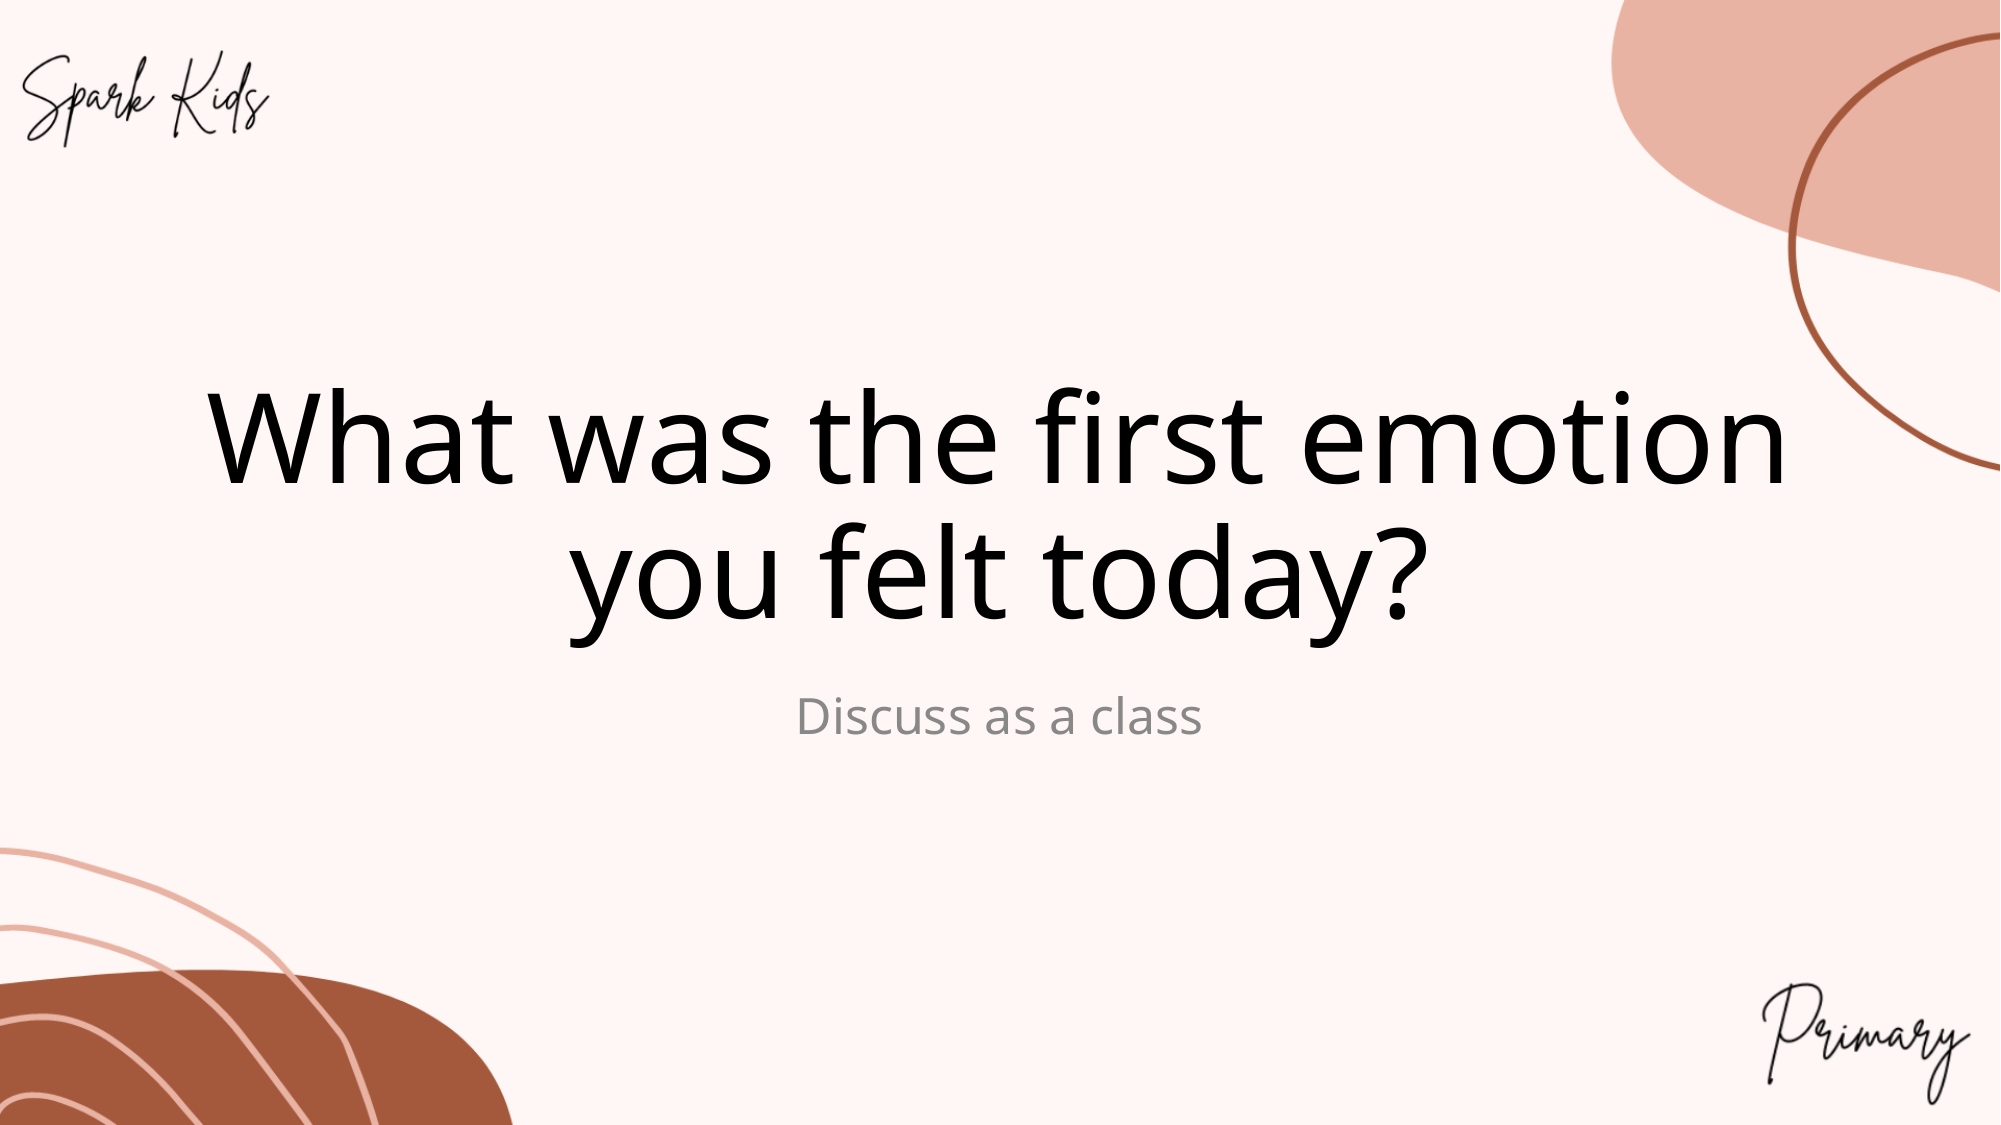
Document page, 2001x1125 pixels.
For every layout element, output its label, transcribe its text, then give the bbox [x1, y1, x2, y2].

title What was the first emotion you felt today? [137, 184, 1863, 653]
picture [0, 0, 2000, 1125]
list Discuss as a class [137, 684, 1863, 931]
